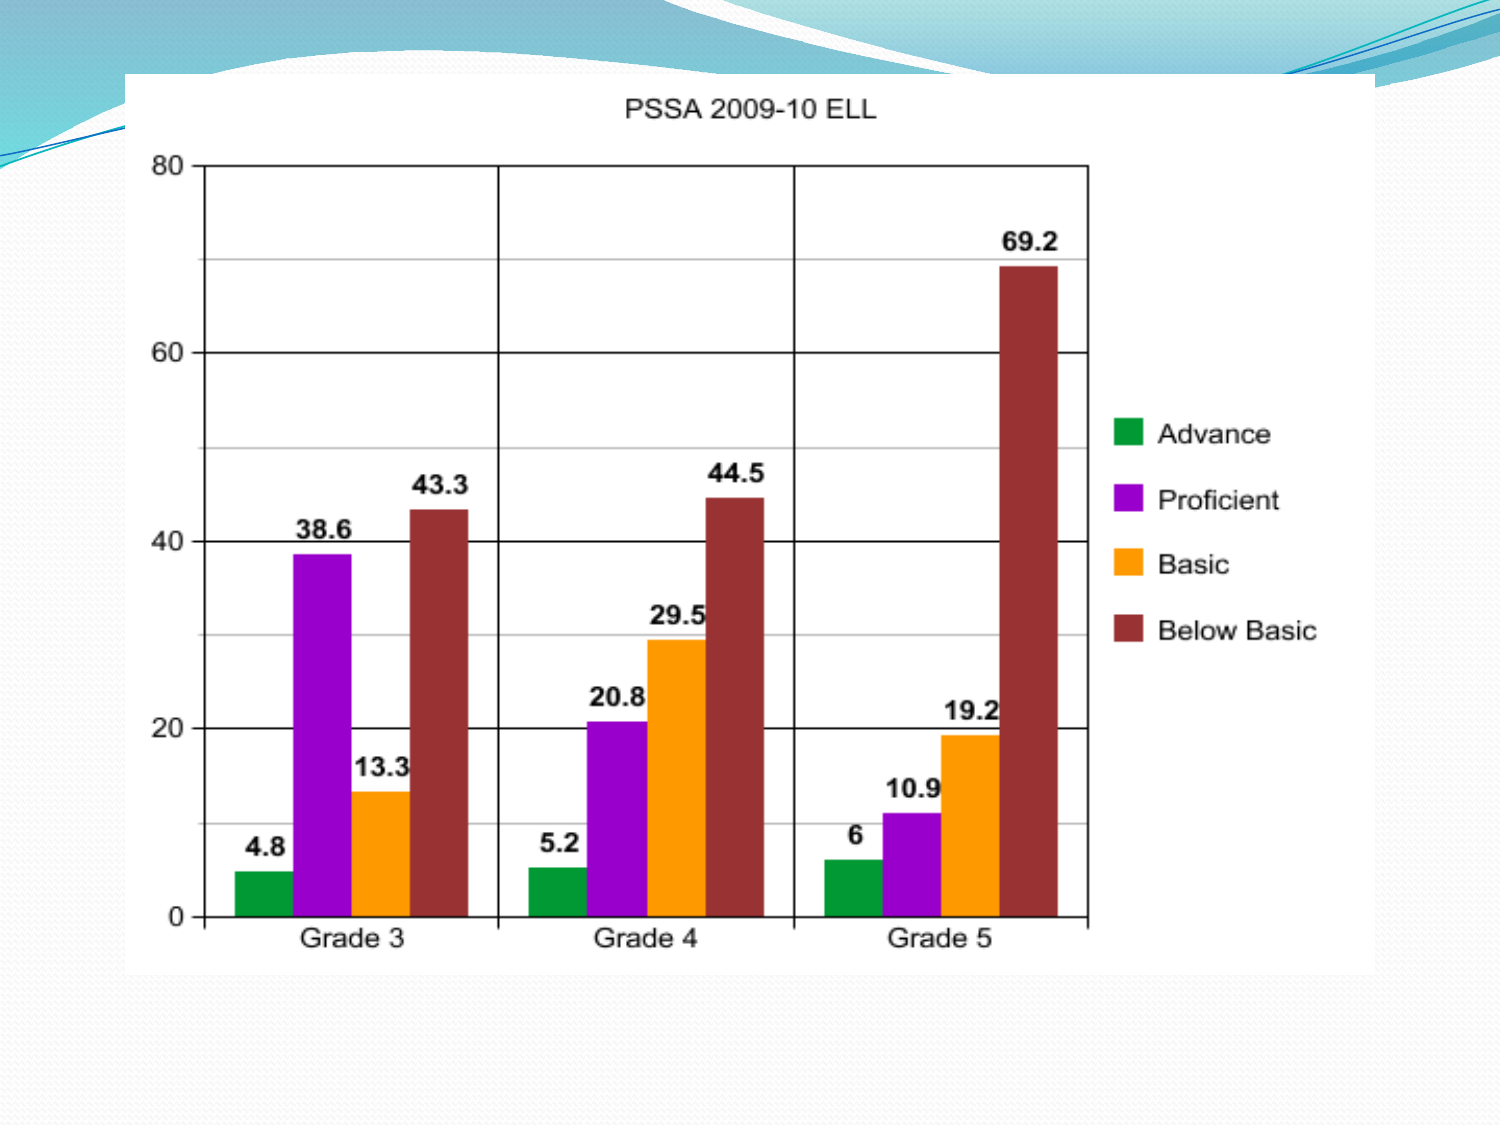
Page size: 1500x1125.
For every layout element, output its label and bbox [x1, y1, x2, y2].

list [75, 317, 1425, 1038]
picture [124, 74, 1376, 976]
